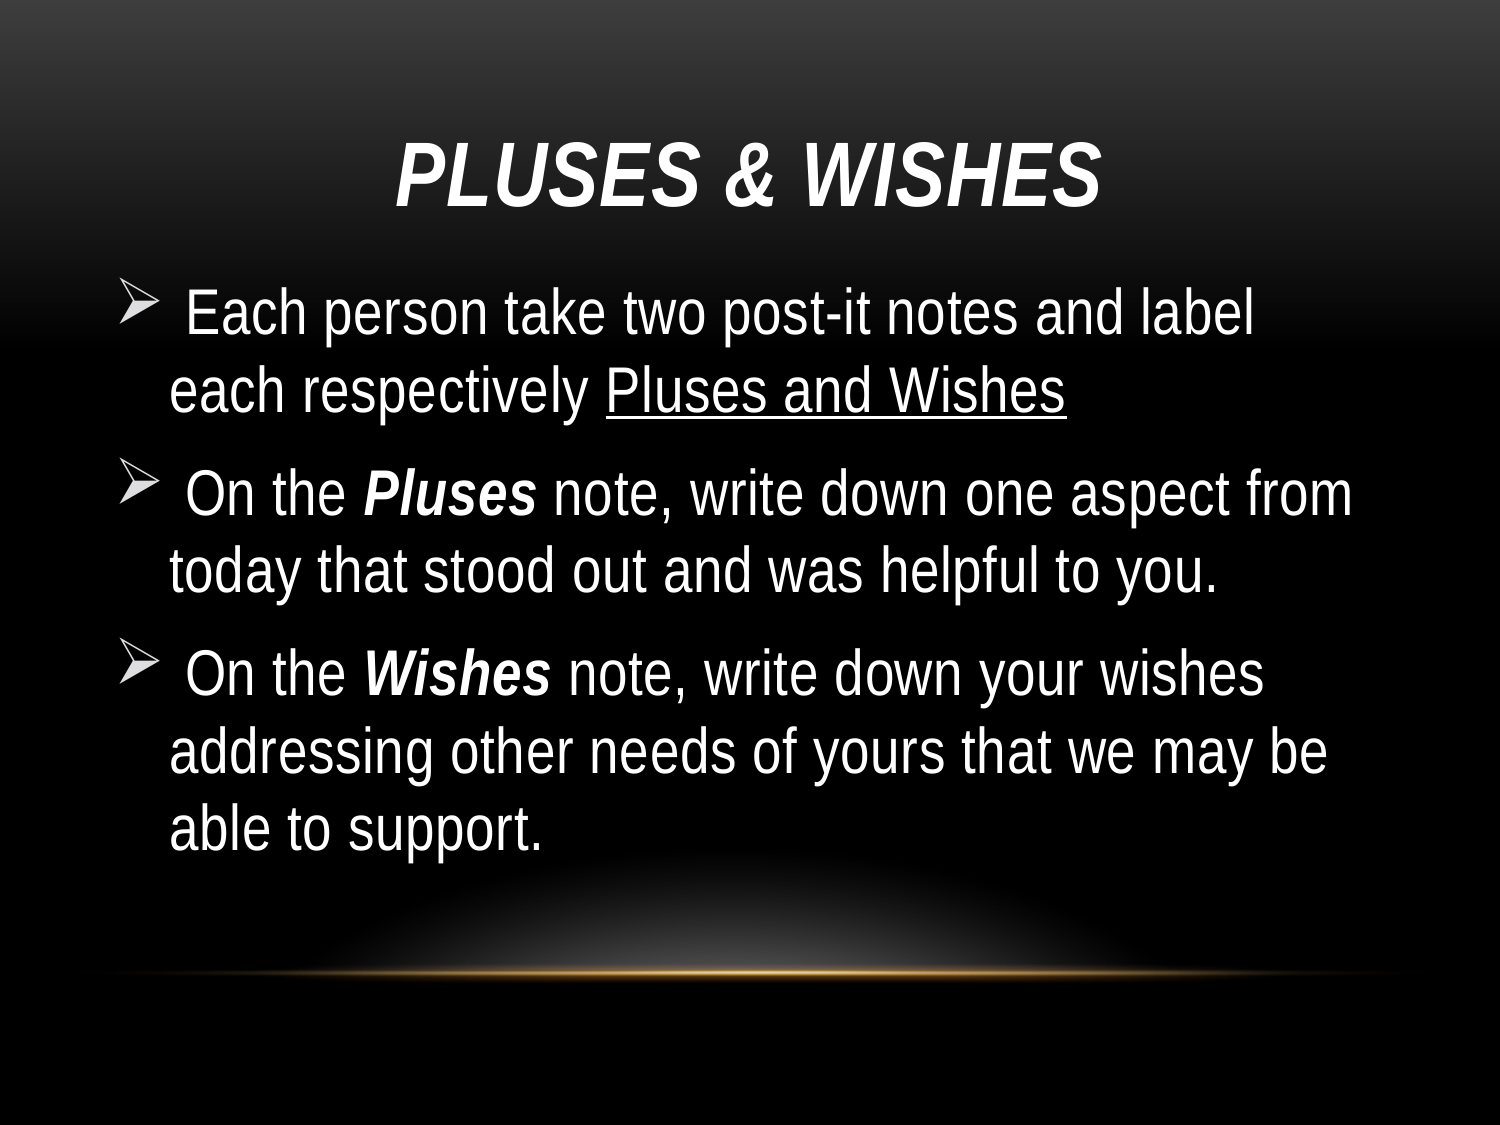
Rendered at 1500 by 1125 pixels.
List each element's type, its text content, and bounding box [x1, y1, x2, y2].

title Pluses & Wishes [99, 45, 1400, 233]
list Each person take two post-it notes and label each respectively Pluses and Wishes On the Pluses note, write down one aspect from today that stood out and was helpful to you. On the Wishes note, write down your wishes addressing other needs of yours that we may be able to support. [99, 262, 1400, 938]
picture [0, 0, 1500, 1125]
